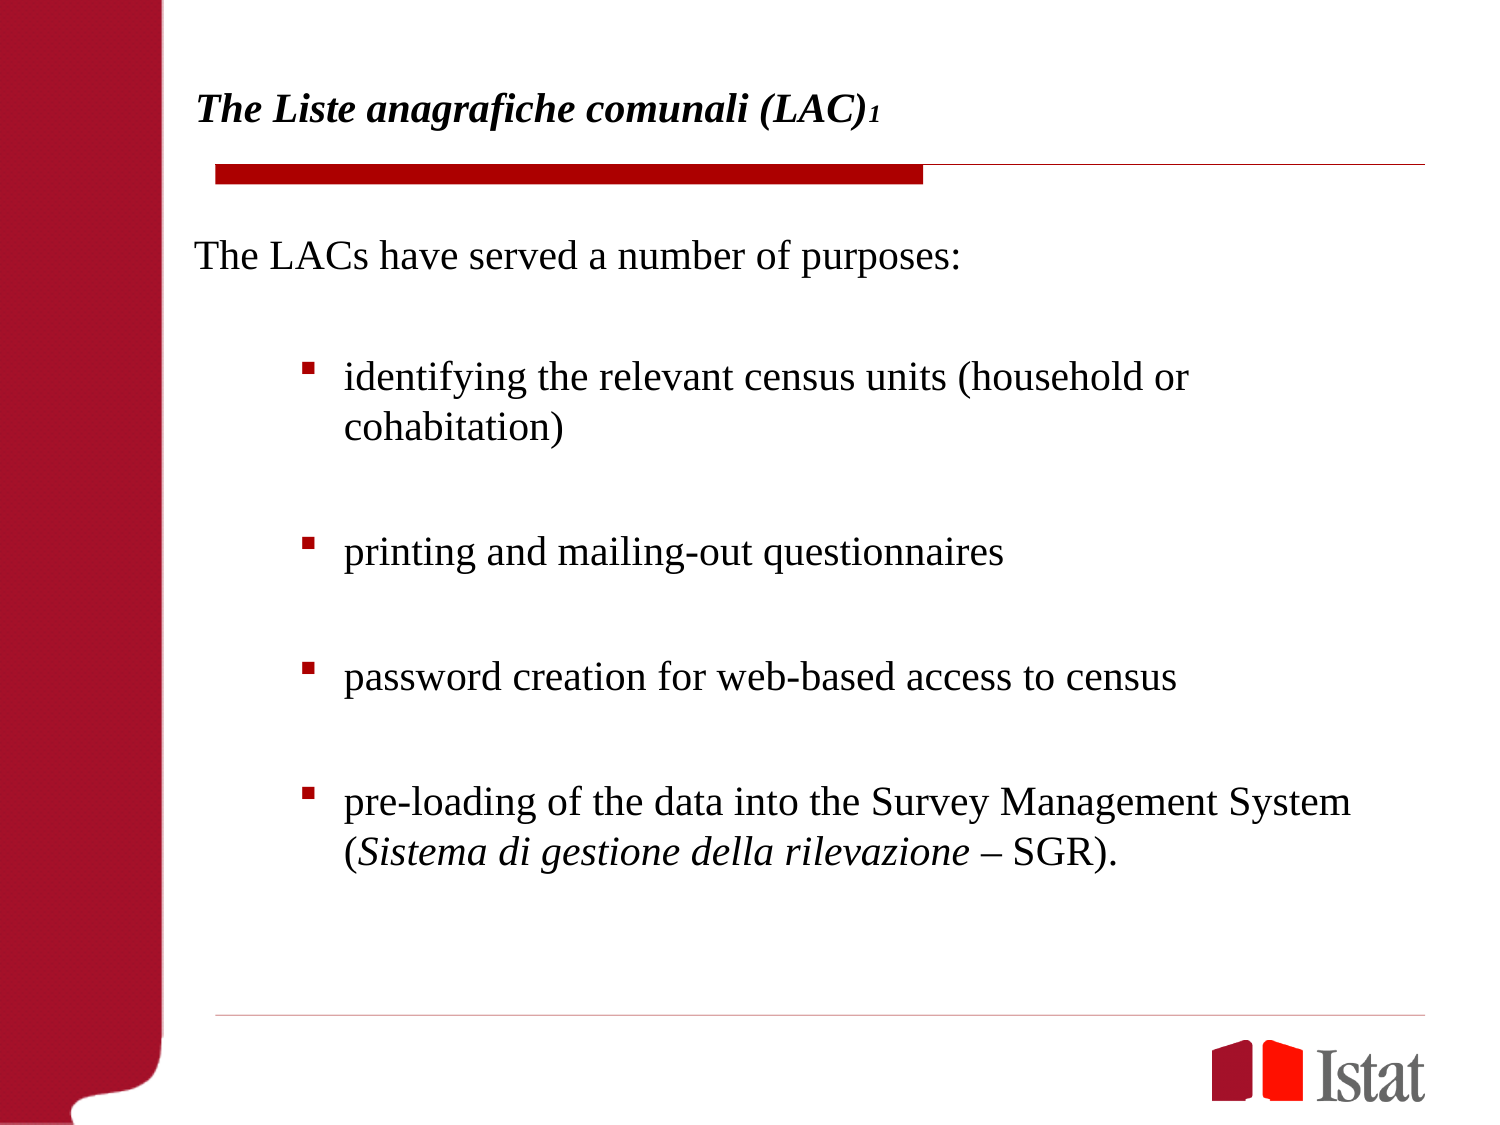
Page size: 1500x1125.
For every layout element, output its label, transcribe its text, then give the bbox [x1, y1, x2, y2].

picture [1212, 1040, 1425, 1102]
title The Liste anagrafiche comunali (LAC)1 [180, 45, 1425, 167]
list The LACs have served a number of purposes: identifying the relevant census units (household or cohabitation) printing and mailing-out questionnaires password creation for web-based access to census pre-loading of the data into the Survey Management System (Sistema di gestione della rilevazione – SGR). [178, 219, 1419, 1026]
picture [0, 0, 164, 1125]
